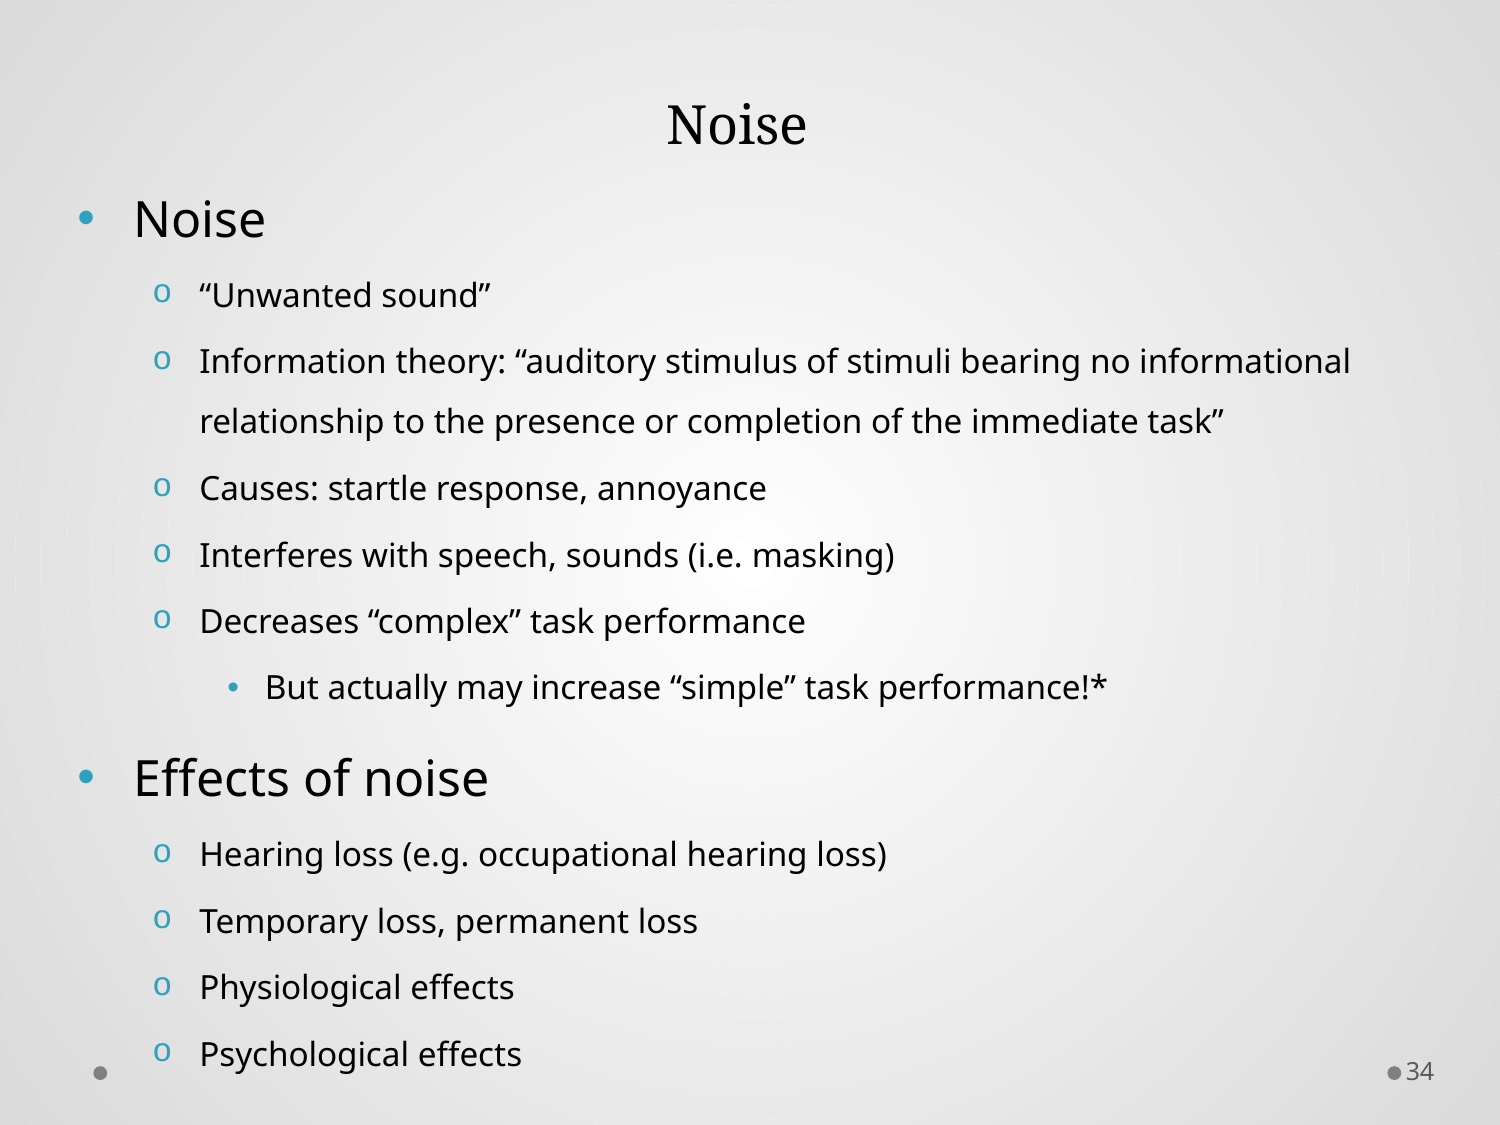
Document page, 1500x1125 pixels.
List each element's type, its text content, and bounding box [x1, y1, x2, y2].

list Noise “Unwanted sound” Information theory: “auditory stimulus of stimuli bearing no informational relationship to the presence or completion of the immediate task” Causes: startle response, annoyance Interferes with speech, sounds (i.e. masking) Decreases “complex” task performance But actually may increase “simple” task performance!* Effects of noise Hearing loss (e.g. occupational hearing loss) Temporary loss, permanent loss Physiological effects Psychological effects [62, 149, 1463, 1125]
title Noise [62, 62, 1413, 149]
slide_number 34 [1401, 1042, 1494, 1103]
